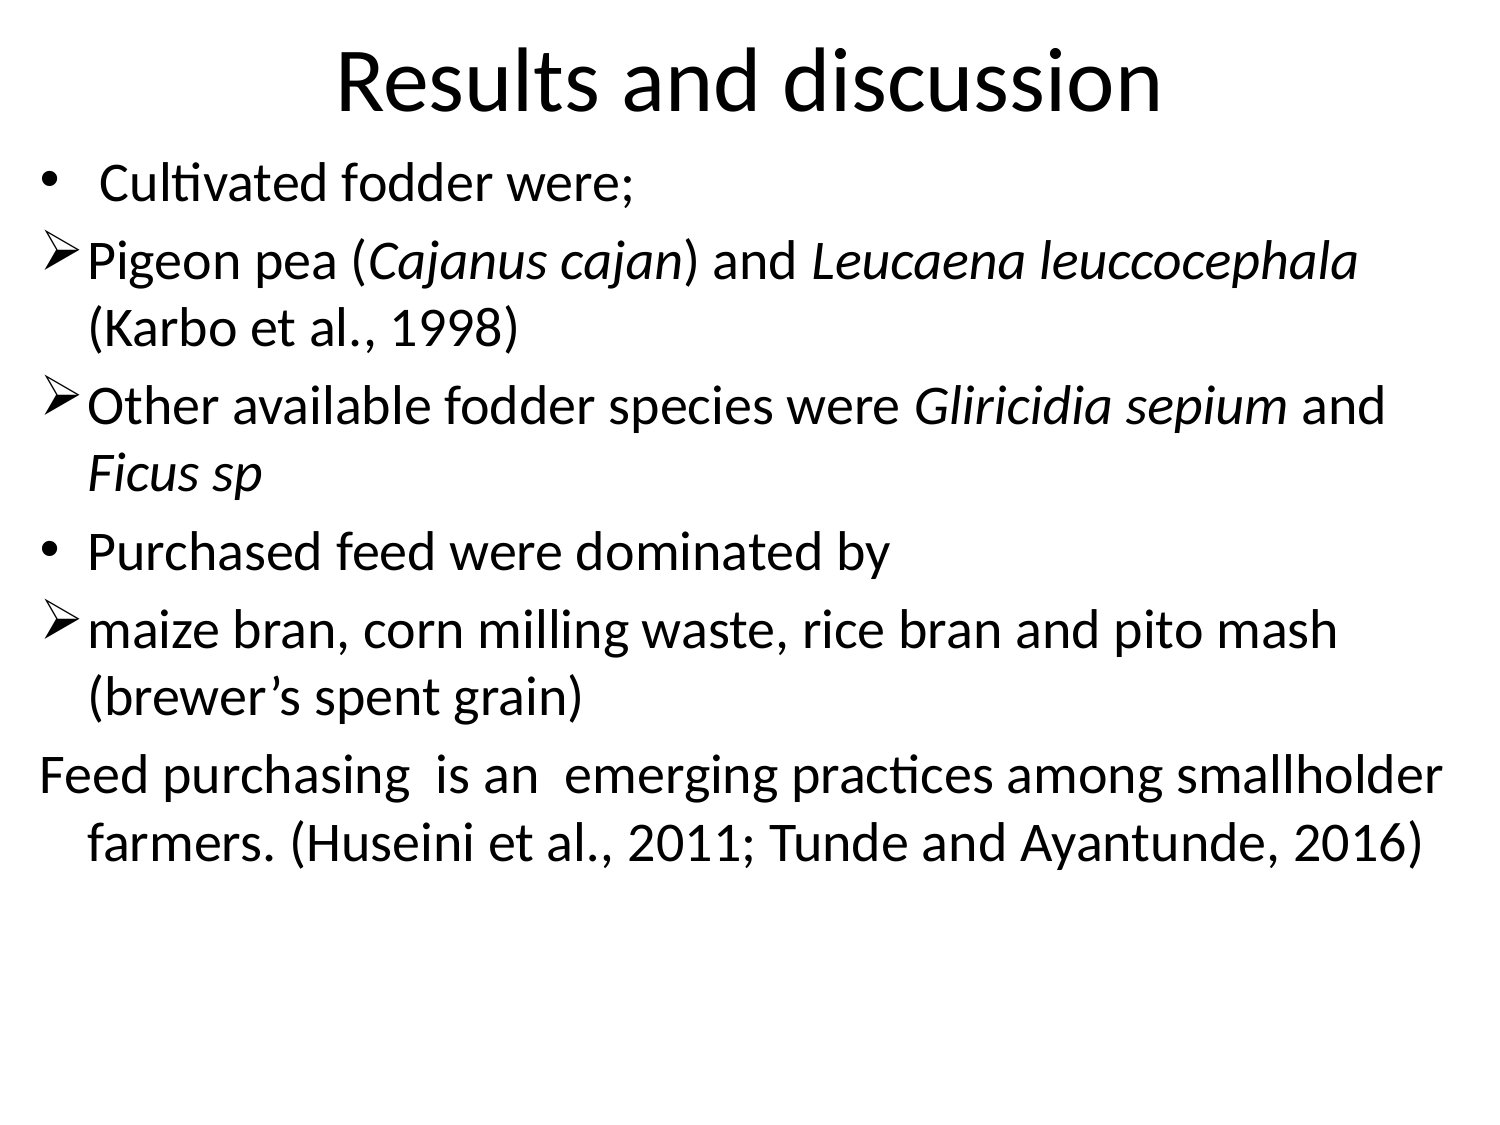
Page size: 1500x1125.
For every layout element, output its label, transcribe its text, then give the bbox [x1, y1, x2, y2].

list Cultivated fodder were; Pigeon pea (Cajanus cajan) and Leucaena leuccocephala (Karbo et al., 1998) Other available fodder species were Gliricidia sepium and Ficus sp Purchased feed were dominated by maize bran, corn milling waste, rice bran and pito mash (brewer’s spent grain) Feed purchasing is an emerging practices among smallholder farmers. (Huseini et al., 2011; Tunde and Ayantunde, 2016) [24, 137, 1475, 1025]
title Results and discussion [75, 0, 1425, 137]
